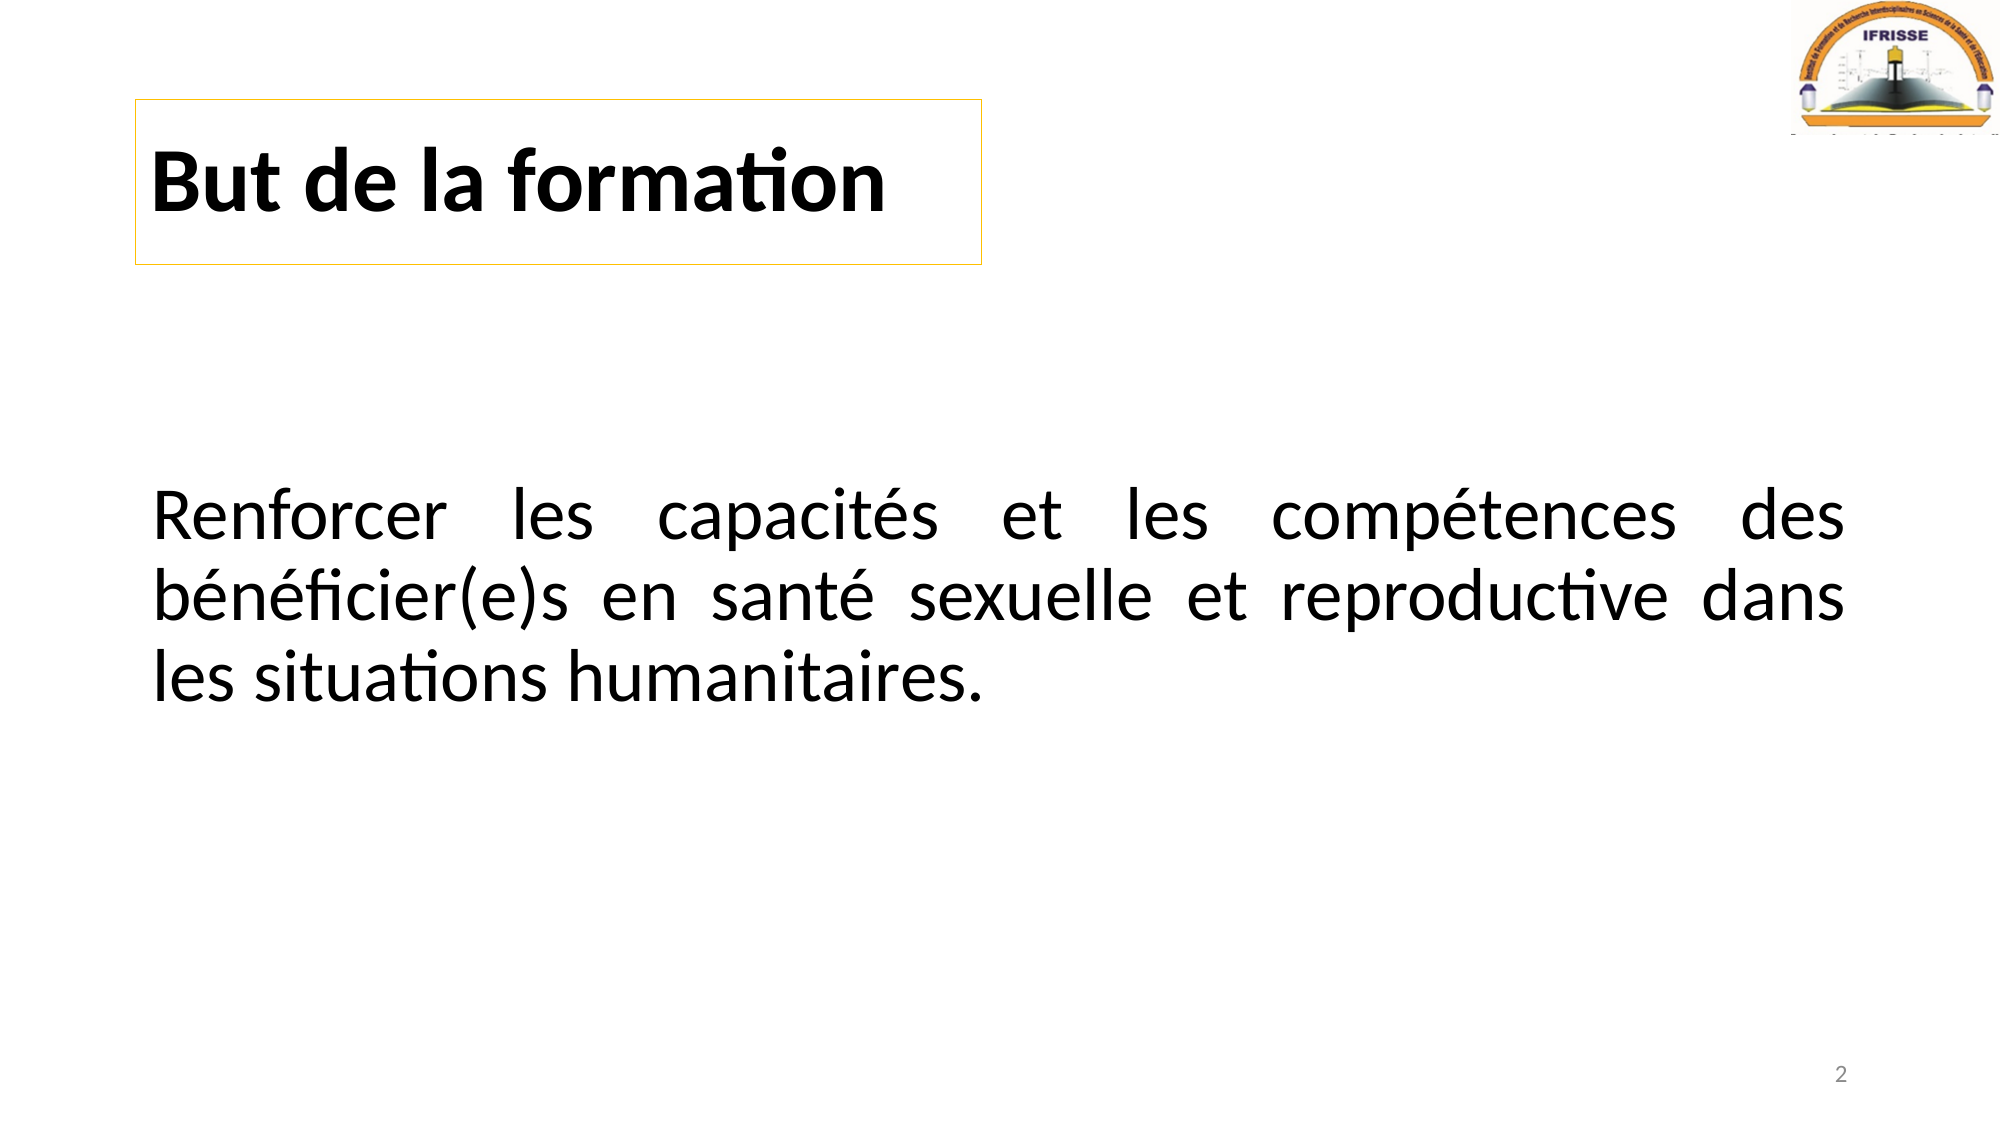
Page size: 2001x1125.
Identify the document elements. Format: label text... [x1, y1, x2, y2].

picture [1791, 0, 2000, 135]
list Renforcer les capacités et les compétences des bénéficier(e)s en santé sexuelle et reproductive dans les situations humanitaires. [137, 467, 1863, 762]
title But de la formation [135, 99, 982, 265]
slide_number 2 [1412, 1042, 1863, 1103]
